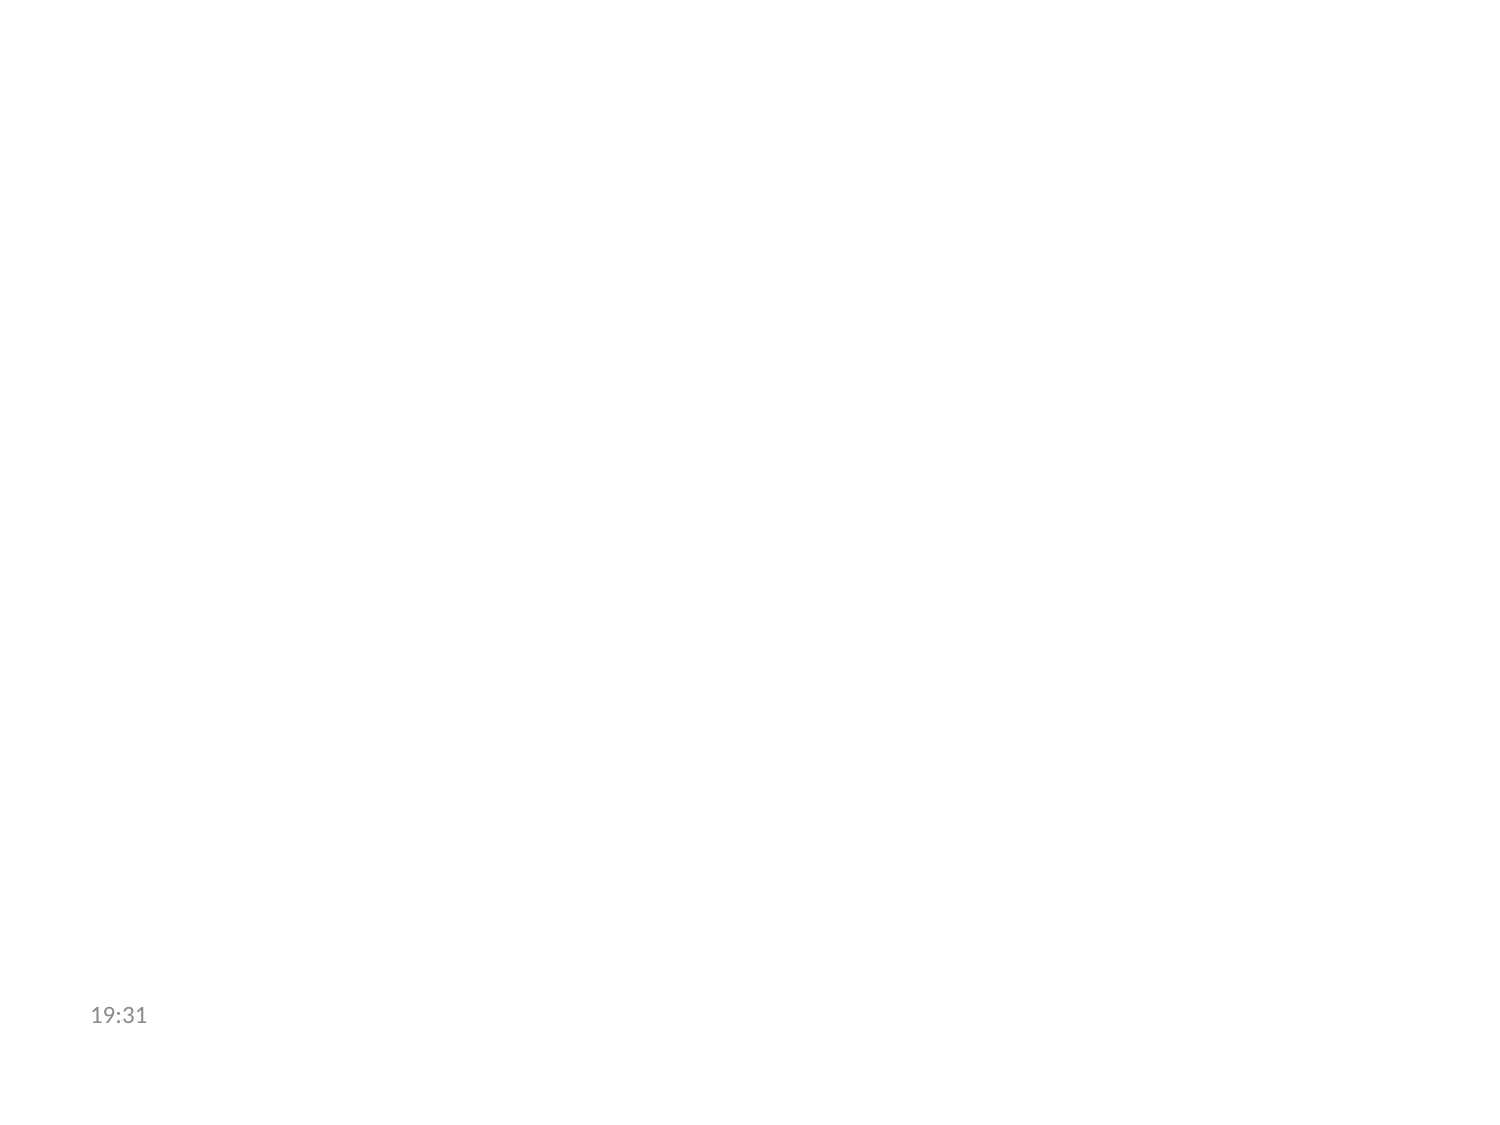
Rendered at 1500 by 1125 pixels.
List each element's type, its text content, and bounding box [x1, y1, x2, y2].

text_box 15:35 [75, 983, 425, 1044]
